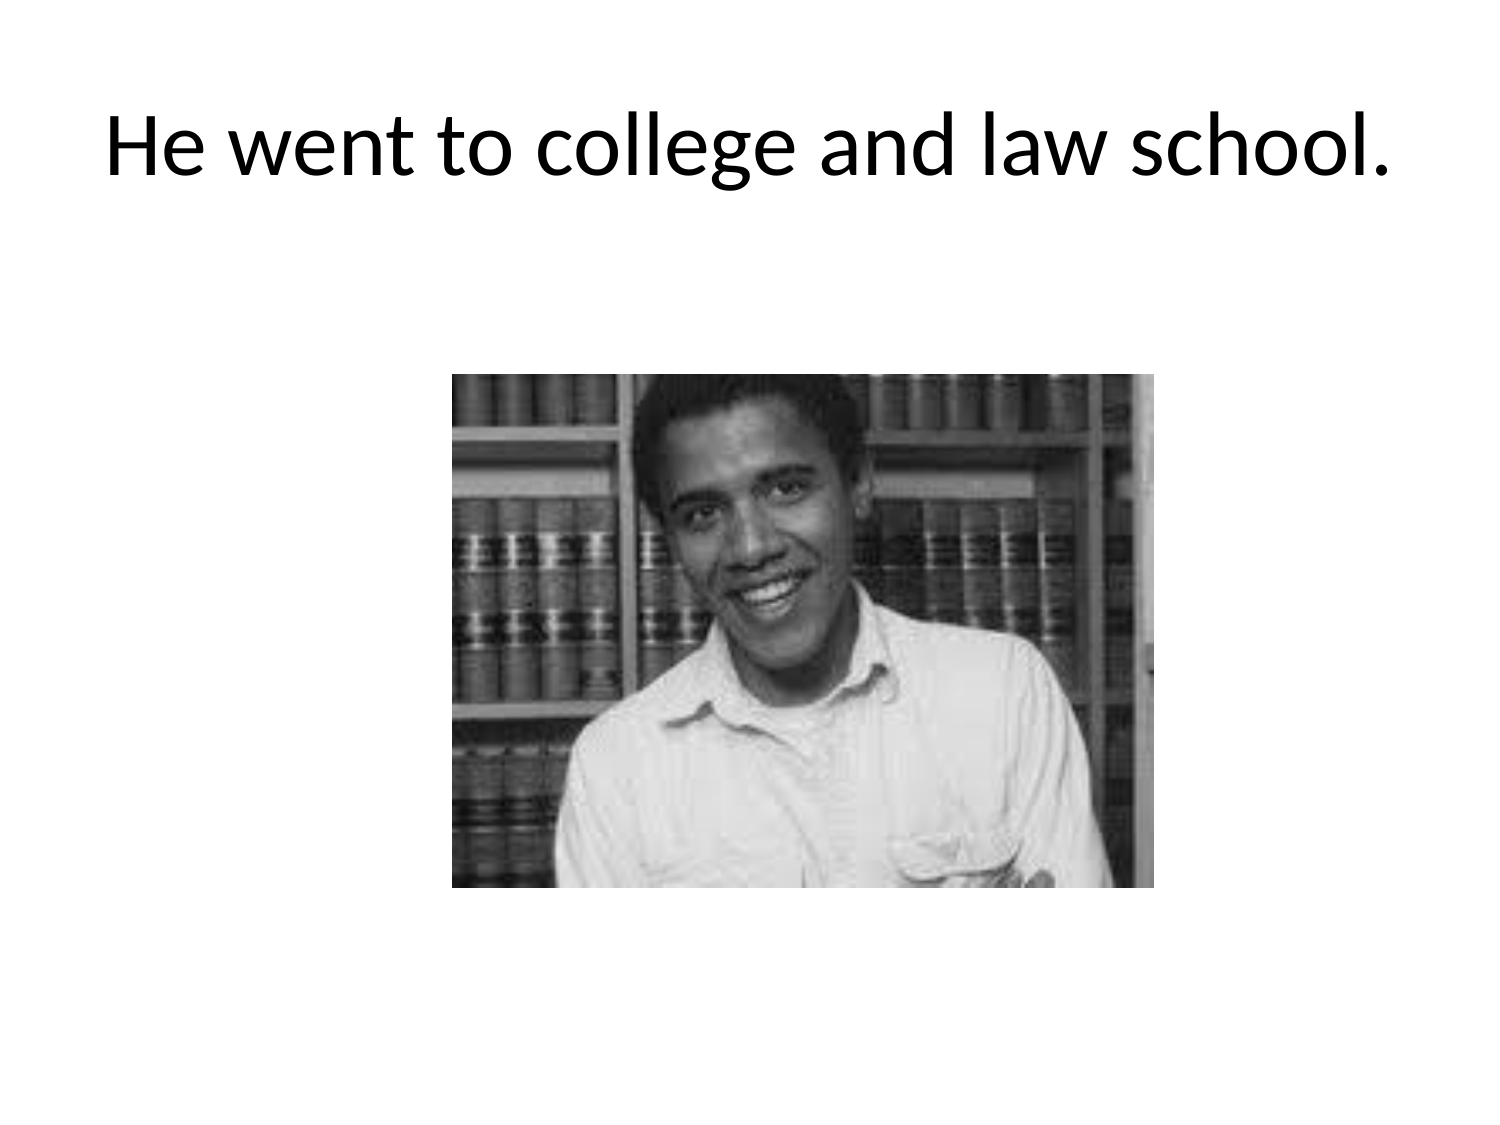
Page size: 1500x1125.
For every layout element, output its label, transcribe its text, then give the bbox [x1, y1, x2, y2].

picture [452, 374, 1155, 888]
title He went to college and law school. [75, 45, 1425, 233]
